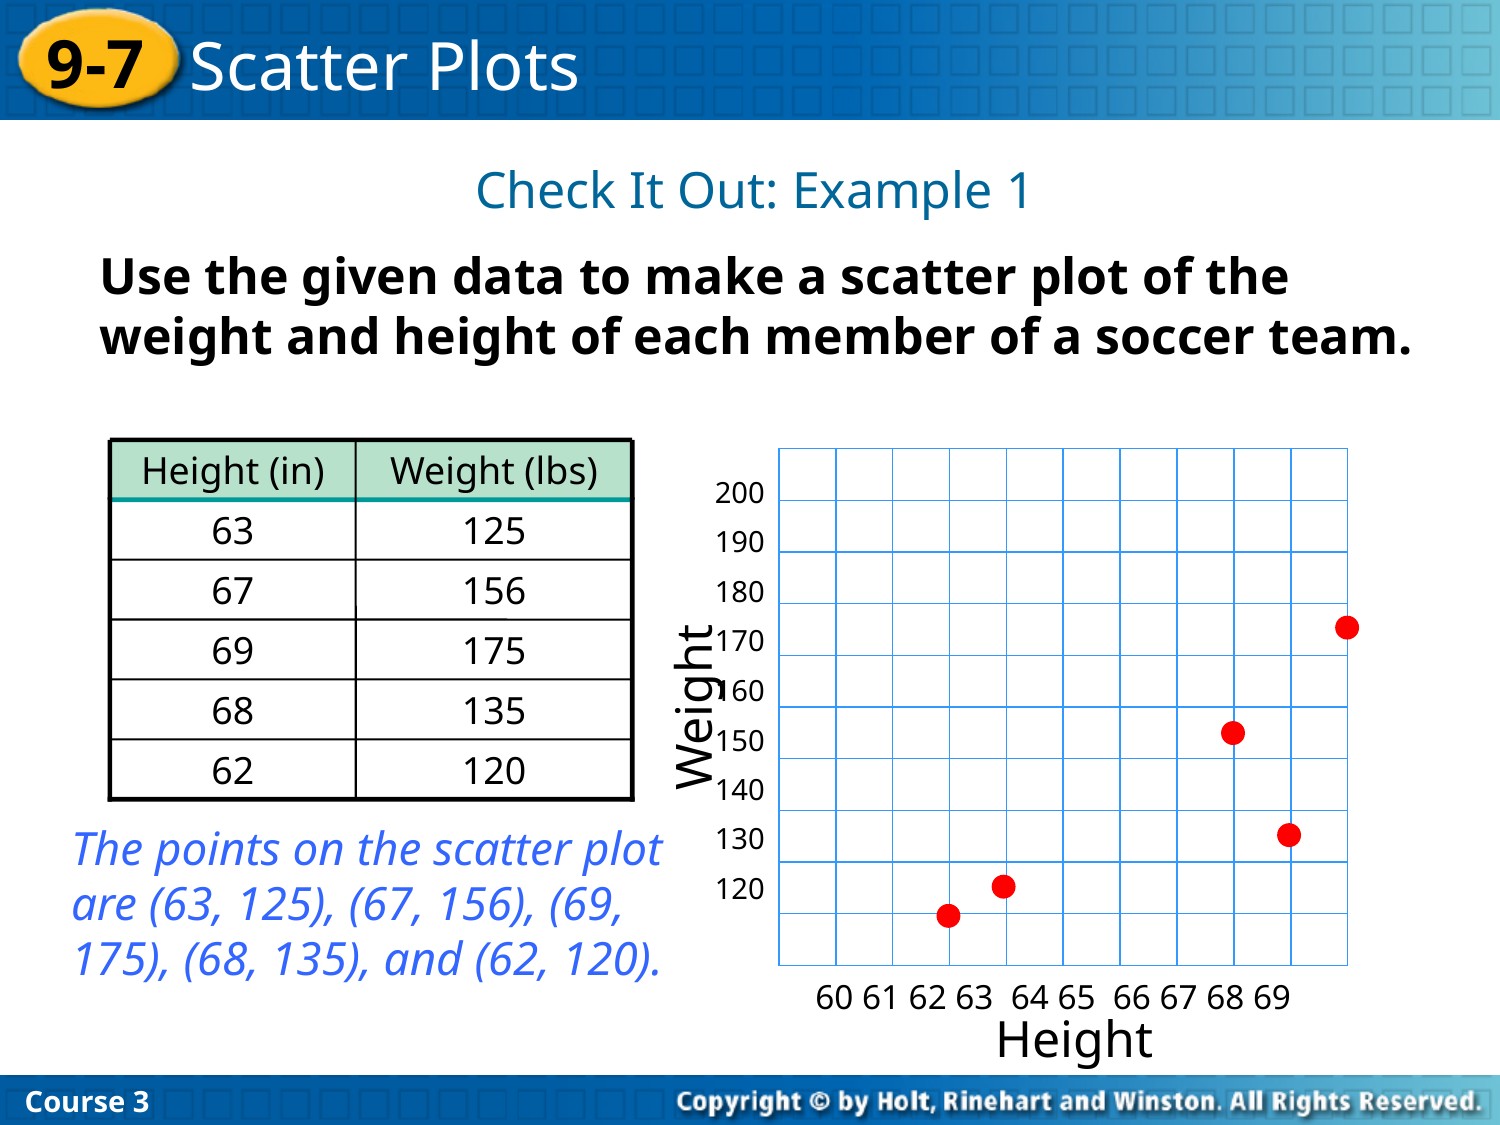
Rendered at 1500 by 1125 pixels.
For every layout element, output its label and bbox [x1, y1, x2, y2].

text_box [778, 448, 1348, 966]
text_box [0, 0, 1500, 1125]
